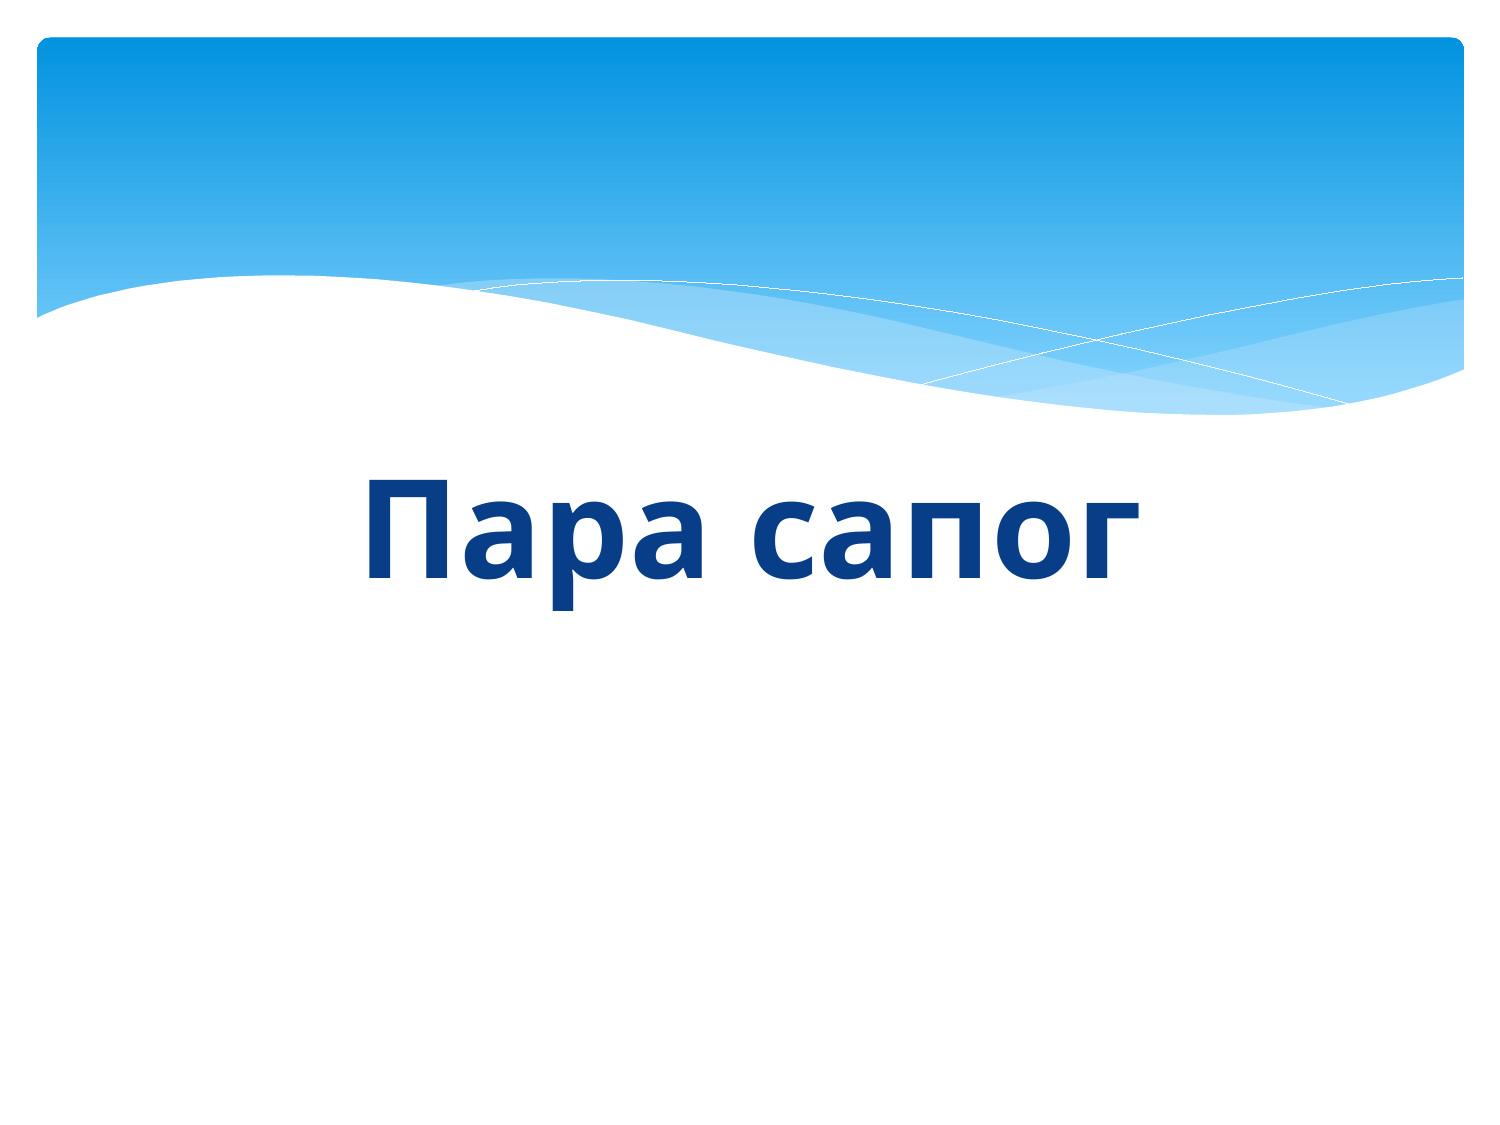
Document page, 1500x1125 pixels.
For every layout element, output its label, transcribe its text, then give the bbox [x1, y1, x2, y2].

list Пара сапог [75, 433, 1425, 895]
